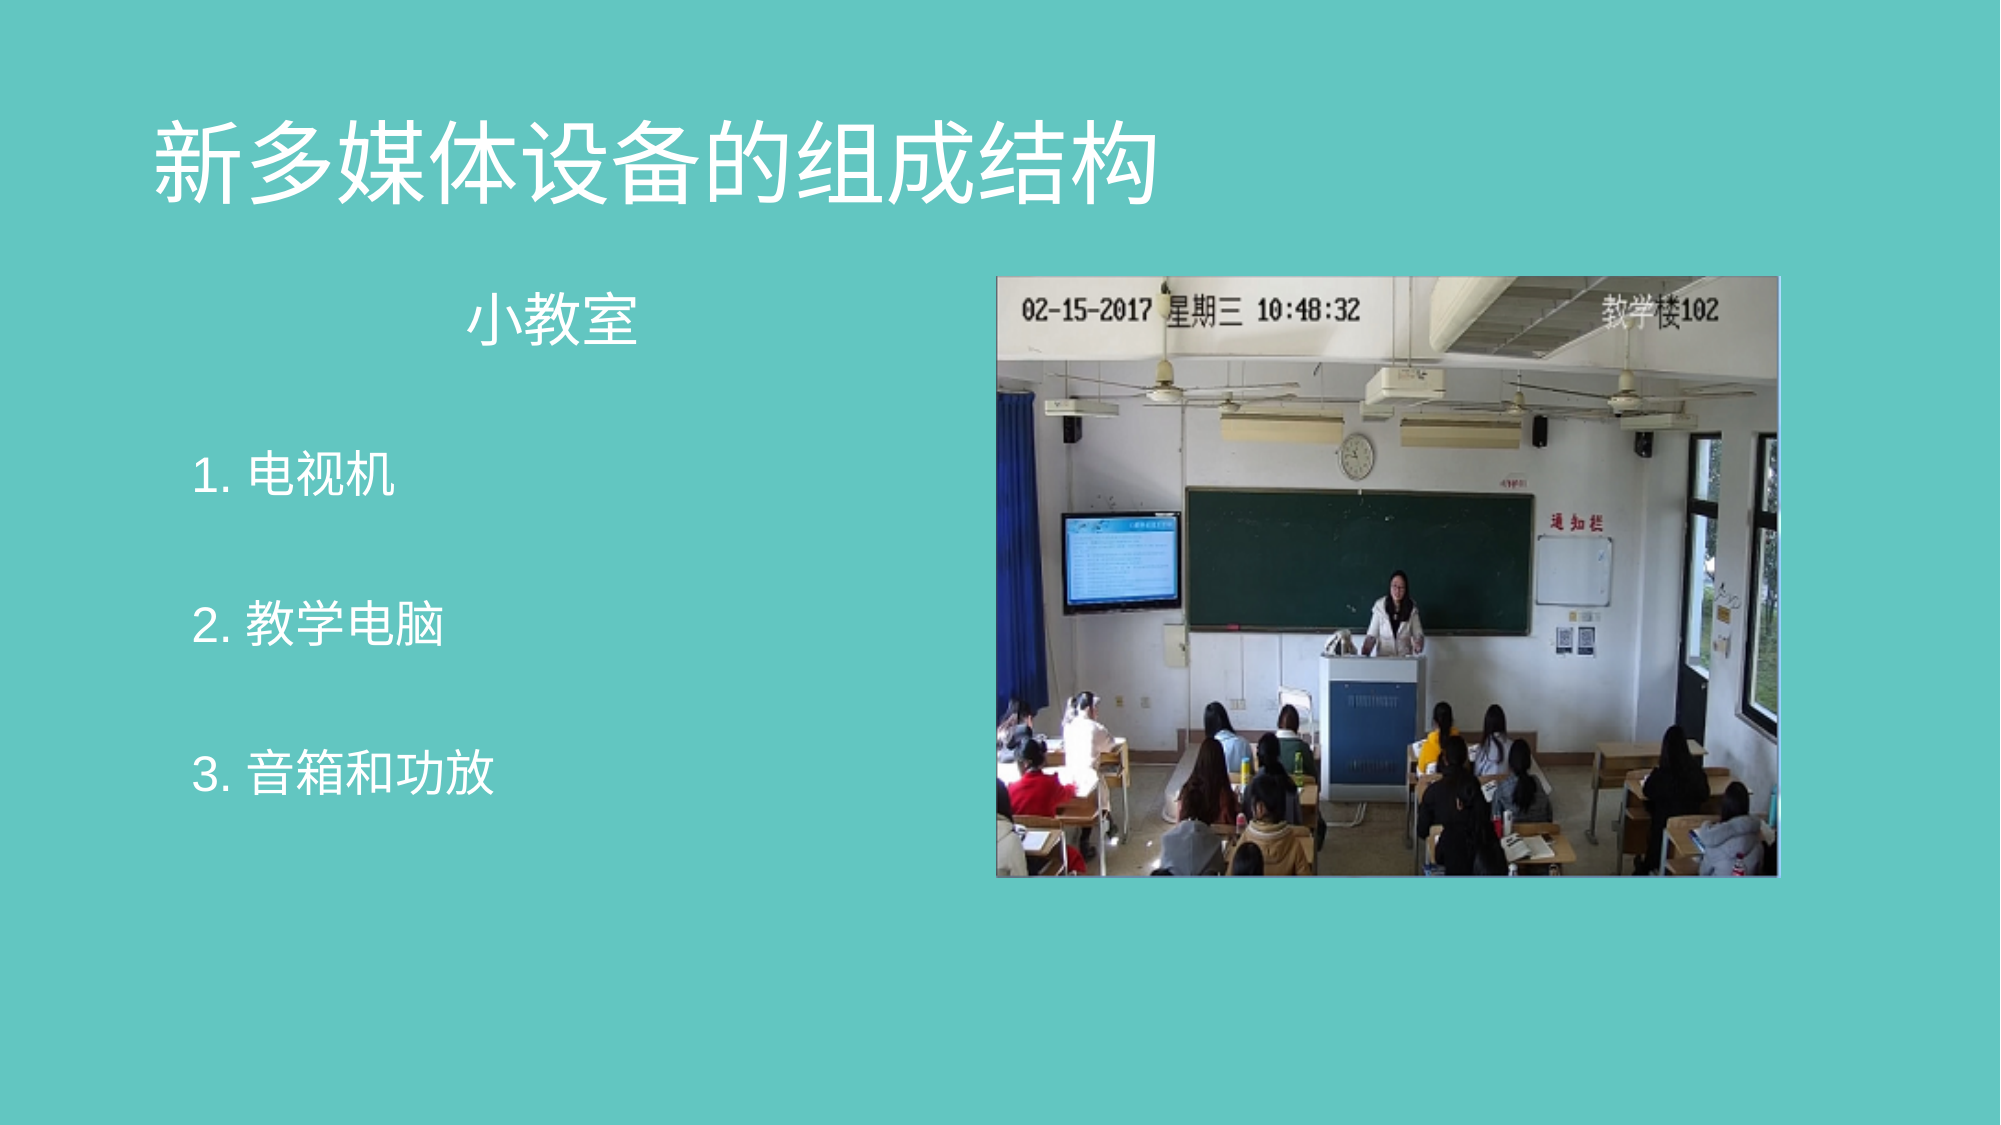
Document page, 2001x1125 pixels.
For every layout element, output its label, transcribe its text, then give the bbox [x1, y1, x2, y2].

text_box 小教室 1.电视机 2.教学电脑 3.音箱和功放 [176, 283, 1027, 997]
picture [996, 276, 1781, 878]
text_box 新多媒体设备的组成结构 [137, 59, 1863, 277]
